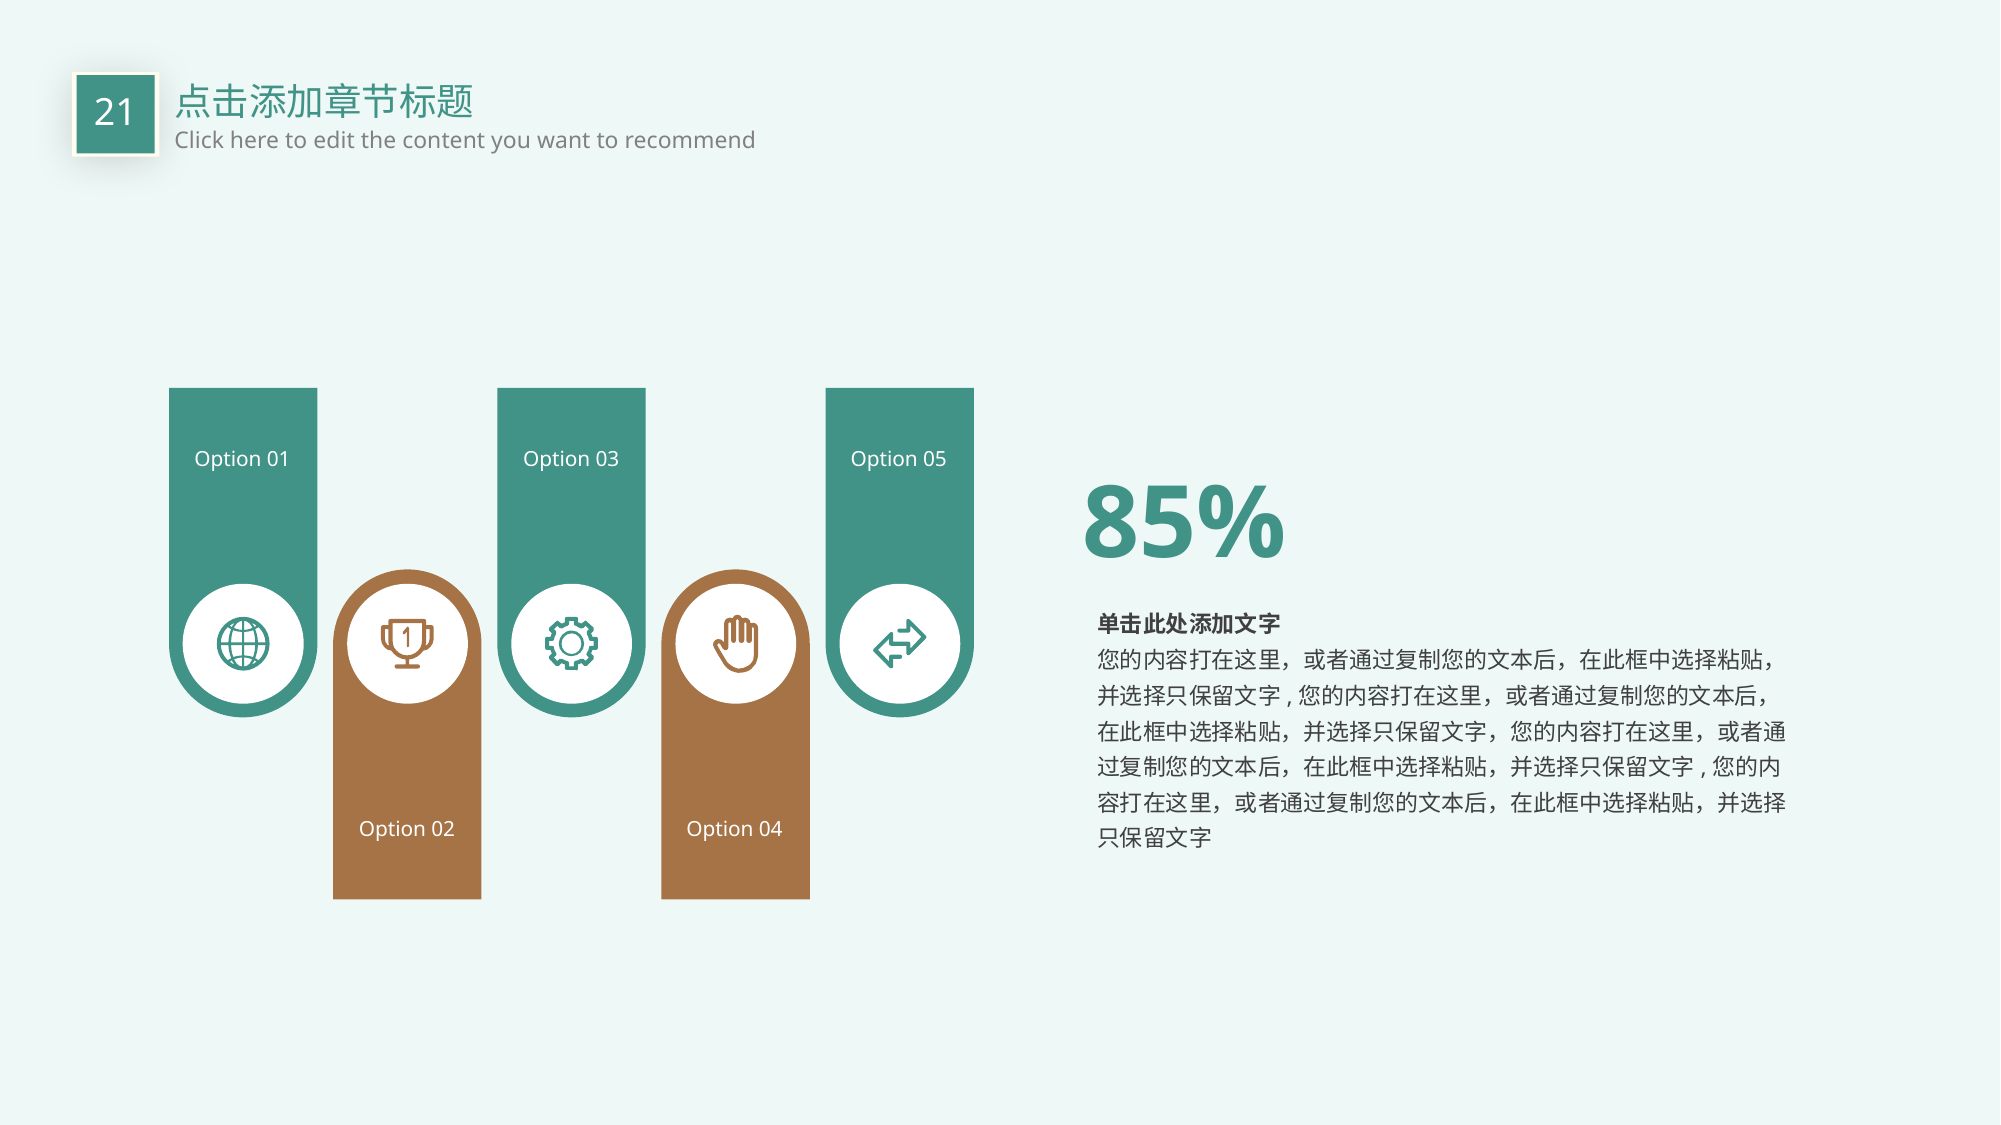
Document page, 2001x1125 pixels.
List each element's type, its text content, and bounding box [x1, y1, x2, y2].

text_box Option 05 [835, 438, 962, 478]
text_box [713, 614, 759, 673]
text_box 单击此处添加文字 您的内容打在这里，或者通过复制您的文本后，在此框中选择粘贴，并选择只保留文字,您的内容打在这里，或者通过复制您的文本后，在此框中选择粘贴，并选择只保留文字，您的内容打在这里，或者通过复制您的文本后，在此框中选择粘贴，并选择只保留文字,您的内容打在这里，或者通过复制您的文本后，在此框中选择粘贴，并选择只保留文字 [1082, 594, 1811, 859]
text_box [675, 583, 797, 704]
text_box [825, 387, 974, 718]
text_box [872, 618, 927, 669]
text_box [497, 387, 646, 718]
list 点击添加章节标题 [159, 75, 1454, 121]
text_box [511, 583, 633, 704]
text_box Option 03 [508, 438, 634, 478]
text_box [347, 583, 468, 704]
text_box [661, 569, 810, 900]
text_box 85% [1082, 457, 1344, 578]
text_box [216, 616, 270, 671]
text_box Option 02 [344, 808, 470, 849]
list Click here to edit the content you want to recommend [159, 121, 1454, 172]
text_box [380, 618, 434, 669]
text_box [169, 387, 318, 718]
text_box [545, 616, 598, 671]
text_box Option 01 [179, 438, 306, 478]
text_box [182, 583, 304, 704]
text_box [333, 569, 482, 900]
text_box [839, 583, 961, 704]
text_box Option 04 [671, 808, 798, 849]
